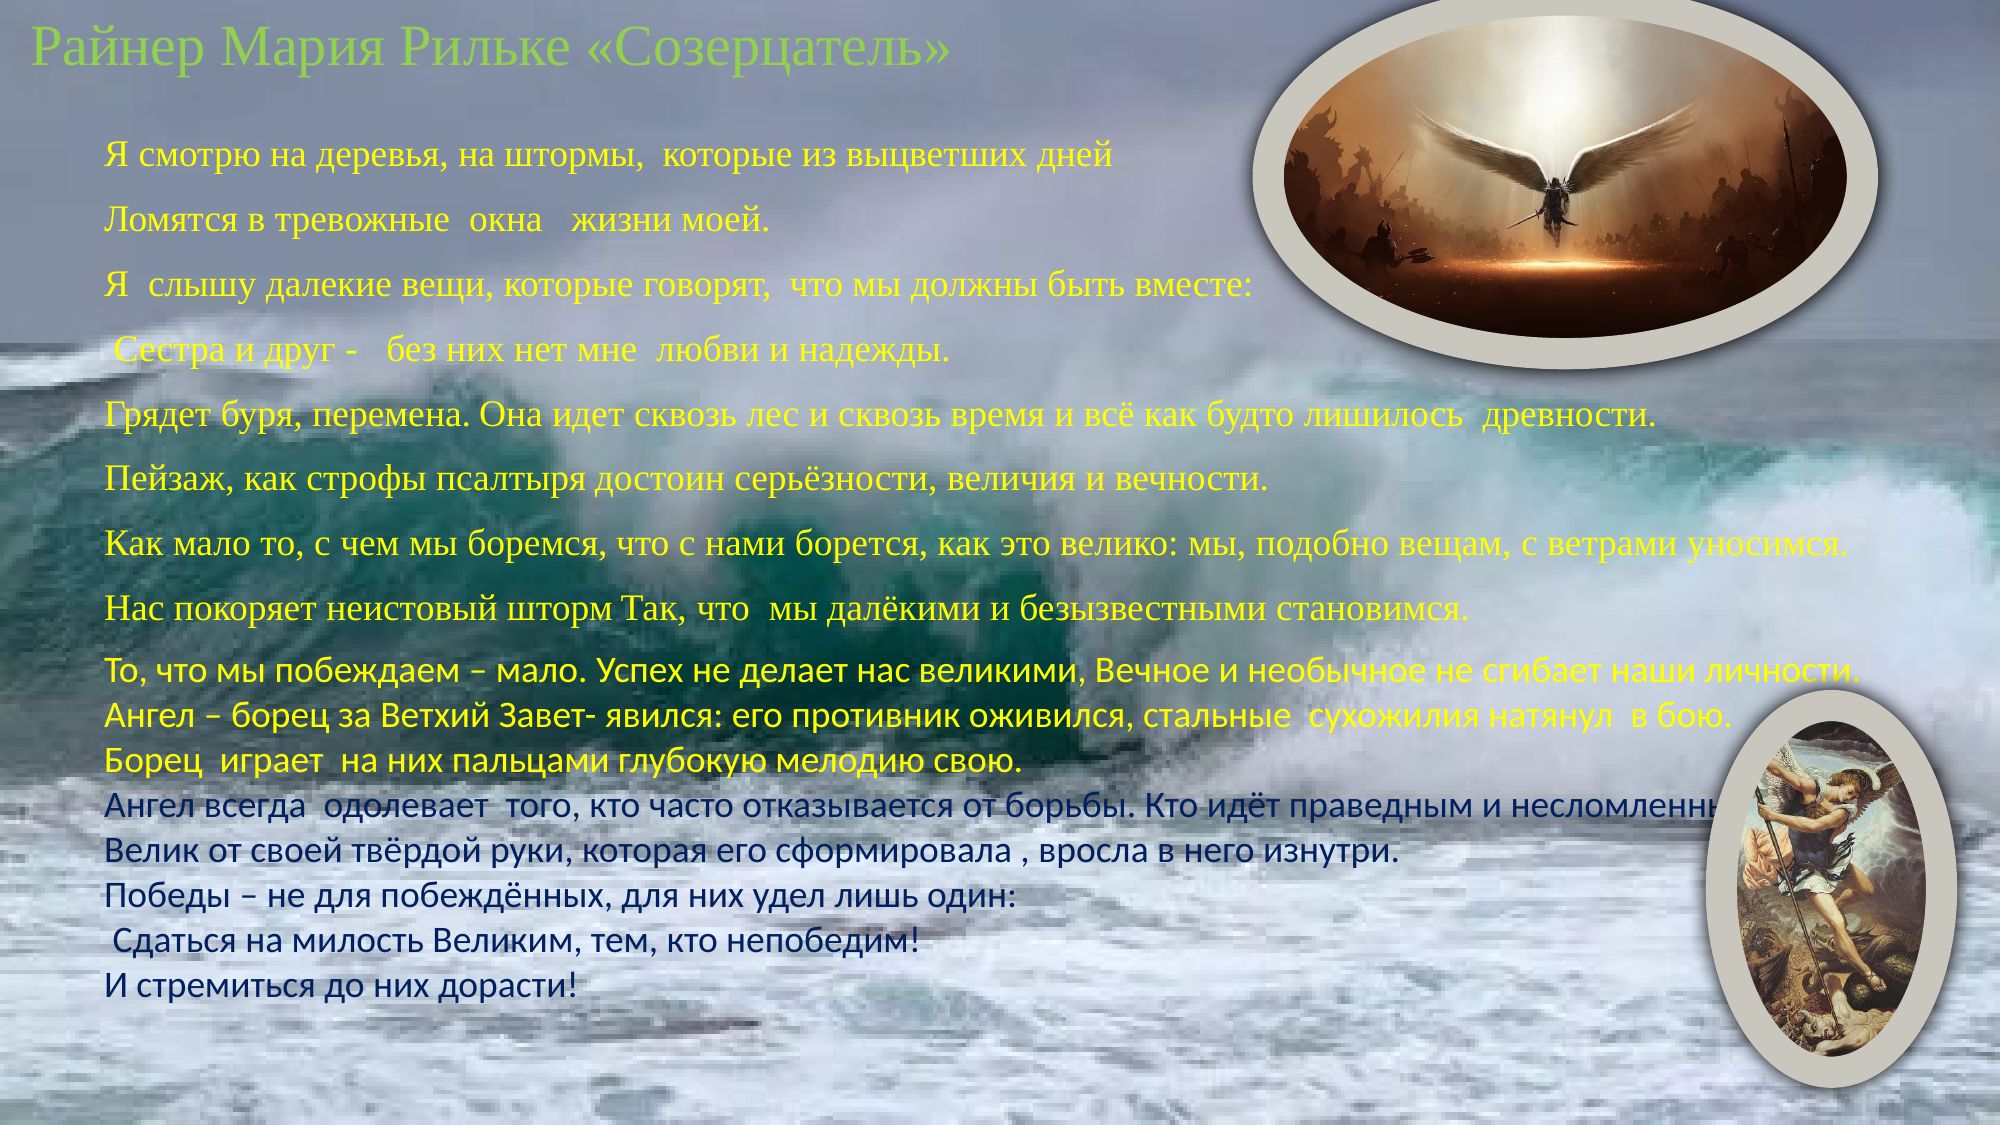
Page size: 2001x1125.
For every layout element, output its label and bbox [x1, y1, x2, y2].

list [0, 0, 2000, 1125]
picture [1268, 0, 1863, 354]
picture [1721, 705, 1942, 1073]
